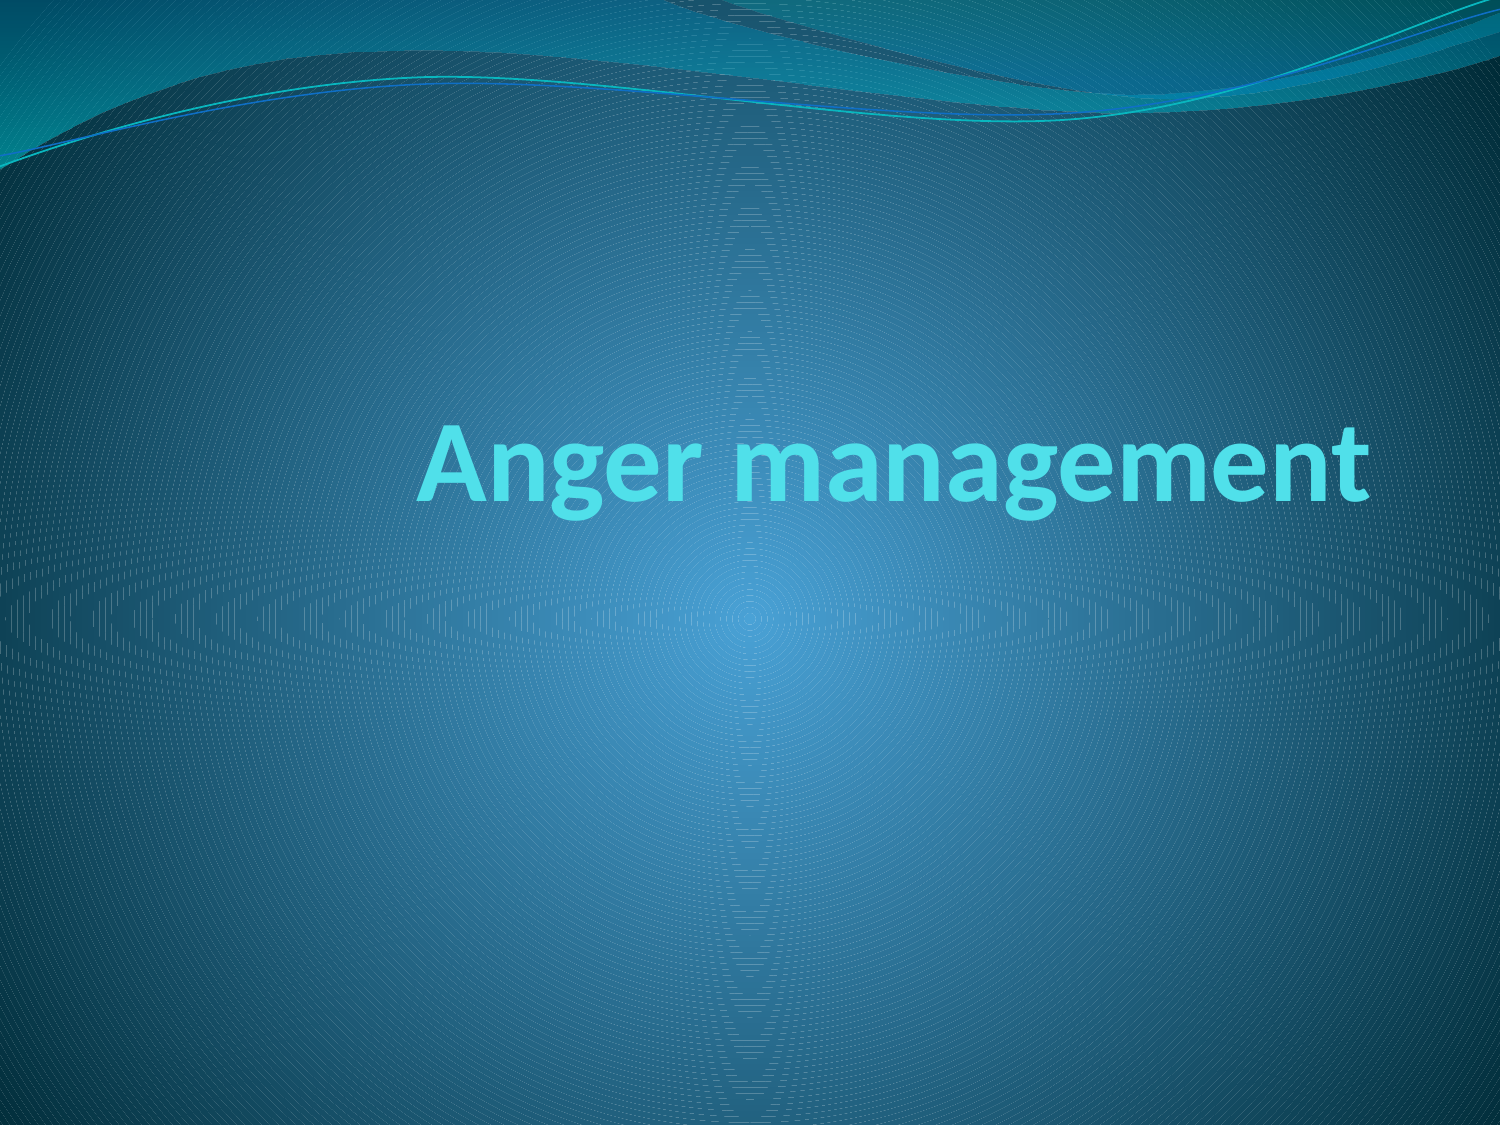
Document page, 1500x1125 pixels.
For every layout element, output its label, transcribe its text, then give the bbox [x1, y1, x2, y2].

title Anger management [87, 224, 1376, 525]
